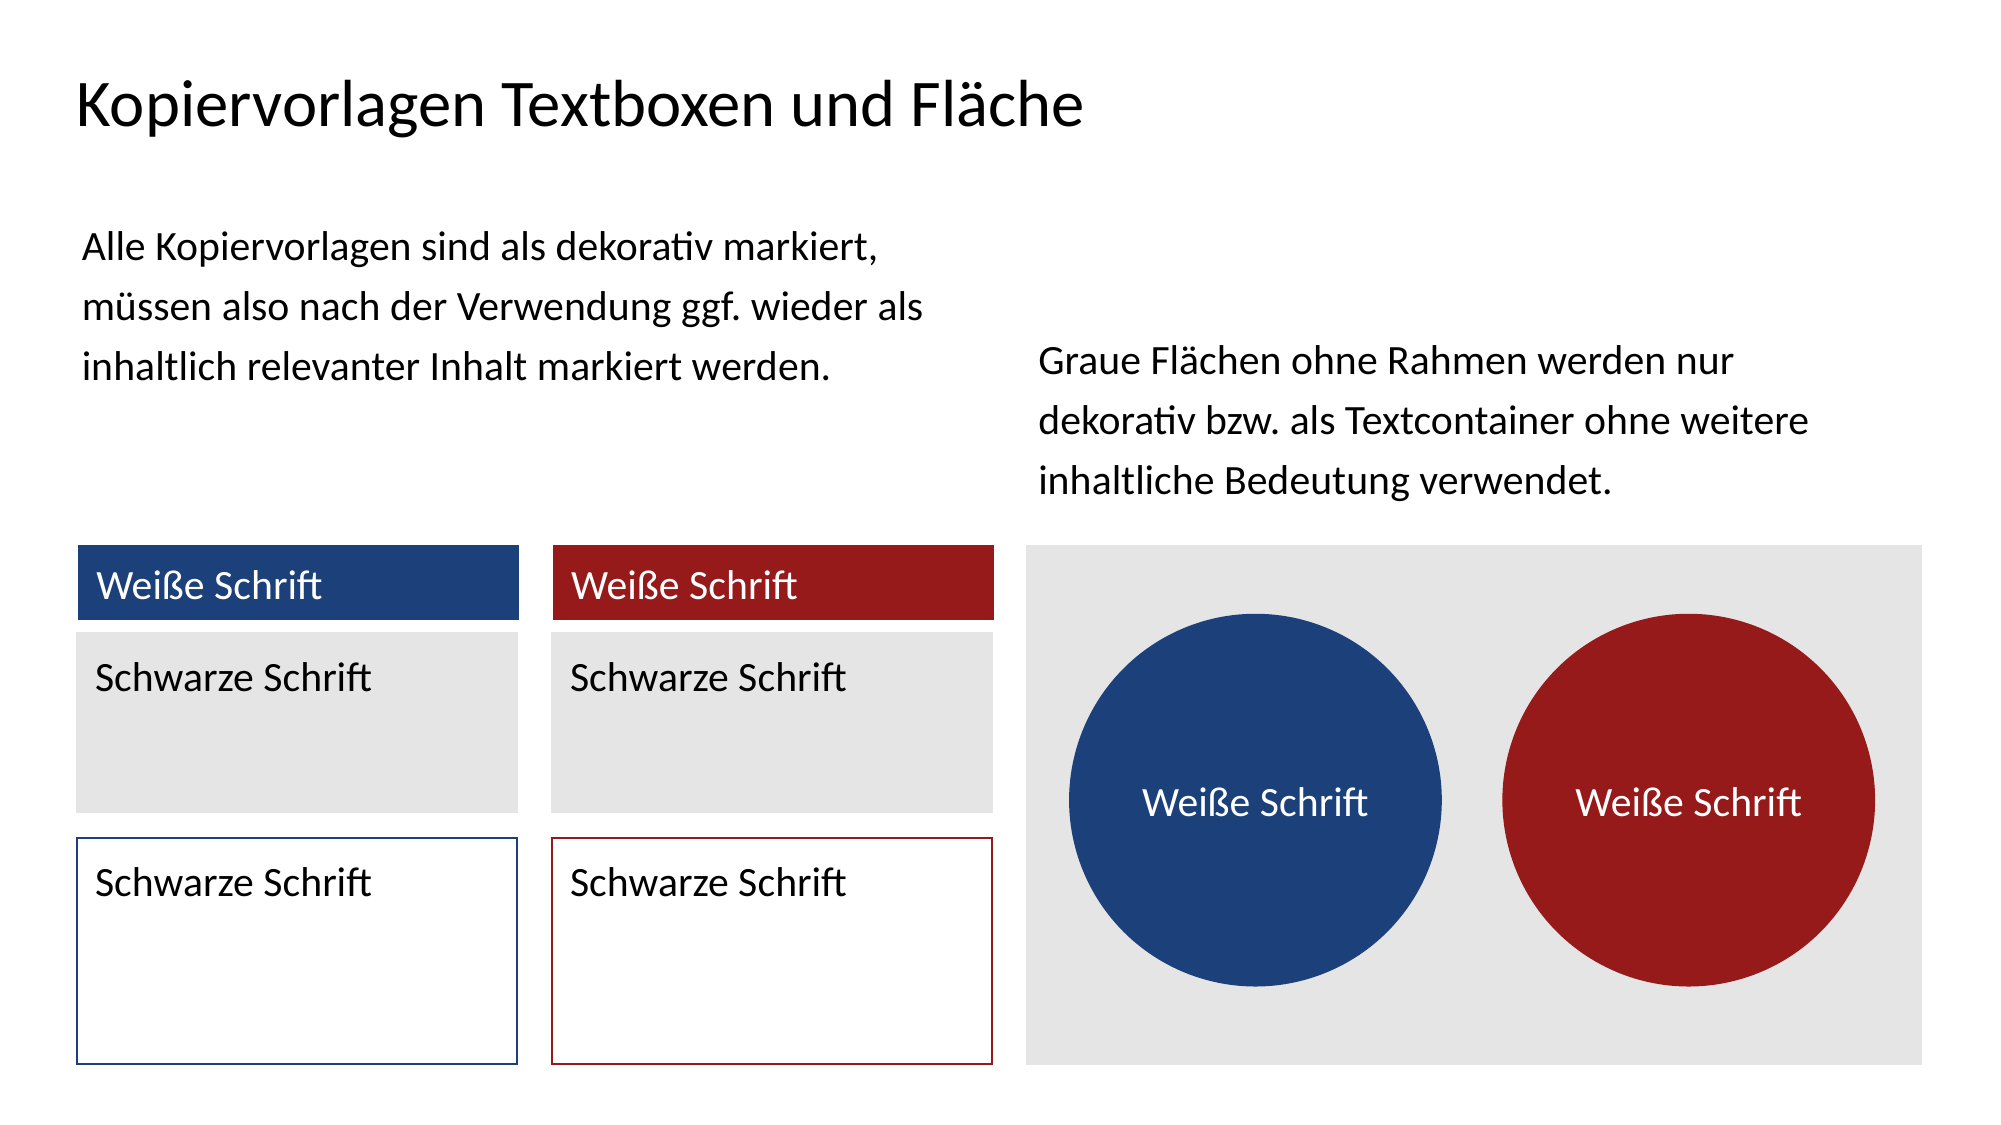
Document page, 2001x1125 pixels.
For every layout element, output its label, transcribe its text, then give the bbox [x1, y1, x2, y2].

text_box Schwarze Schrift [551, 632, 993, 813]
text_box Schwarze Schrift [76, 632, 518, 813]
text_box Alle Kopiervorlagen sind als dekorativ markiert, müssen also nach der Verwendung ggf. wieder als inhaltlich relevanter Inhalt markiert werden. [64, 197, 945, 399]
text_box Graue Flächen ohne Rahmen werden nur dekorativ bzw. als Textcontainer ohne weitere inhaltliche Bedeutung verwendet. [1020, 311, 1899, 534]
text_box Weiße Schrift [553, 545, 994, 620]
text_box Weiße Schrift [1068, 612, 1443, 988]
text_box [1026, 545, 1922, 1065]
text_box Schwarze Schrift [551, 837, 993, 1065]
text_box Weiße Schrift [1501, 612, 1877, 988]
text_box Weiße Schrift [78, 545, 519, 620]
title Kopiervorlagen Textboxen und Fläche [76, 59, 1922, 141]
text_box Schwarze Schrift [76, 837, 518, 1065]
